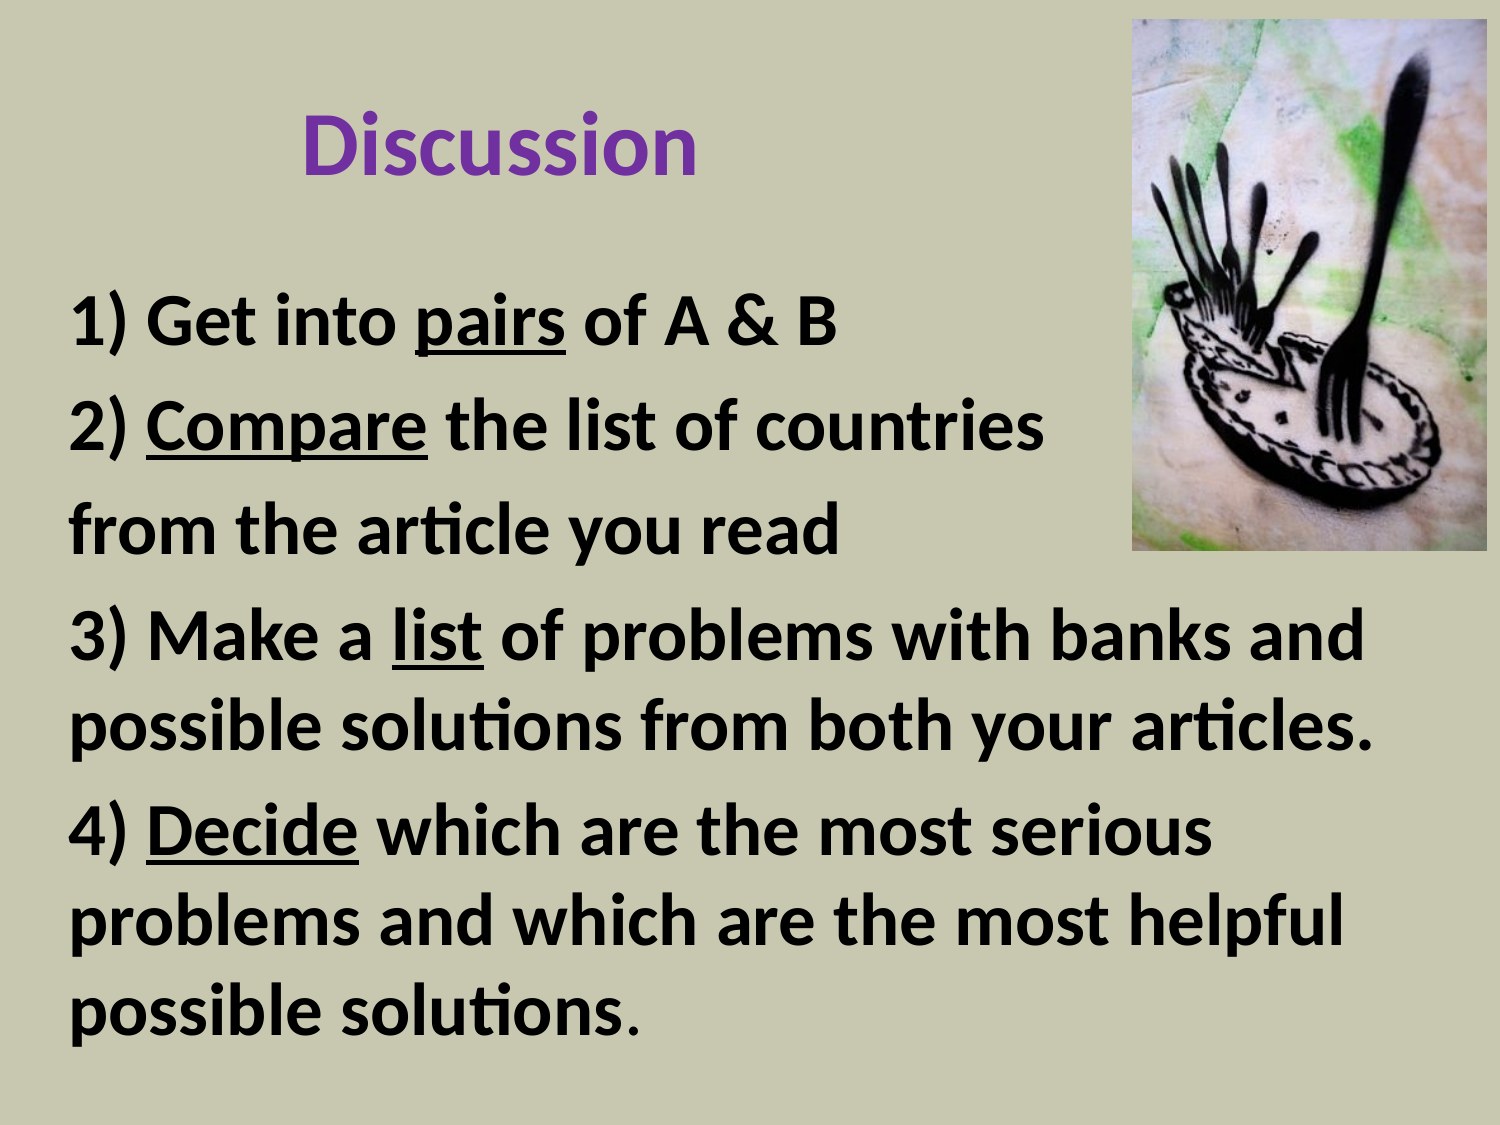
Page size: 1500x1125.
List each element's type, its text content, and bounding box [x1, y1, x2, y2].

title Discussion [75, 45, 928, 233]
list 1) Get into pairs of A & B 2) Compare the list of countries from the article you read 3) Make a list of problems with banks and possible solutions from both your articles. 4) Decide which are the most serious problems and which are the most helpful possible solutions. [53, 262, 1425, 1094]
picture [1132, 18, 1487, 551]
